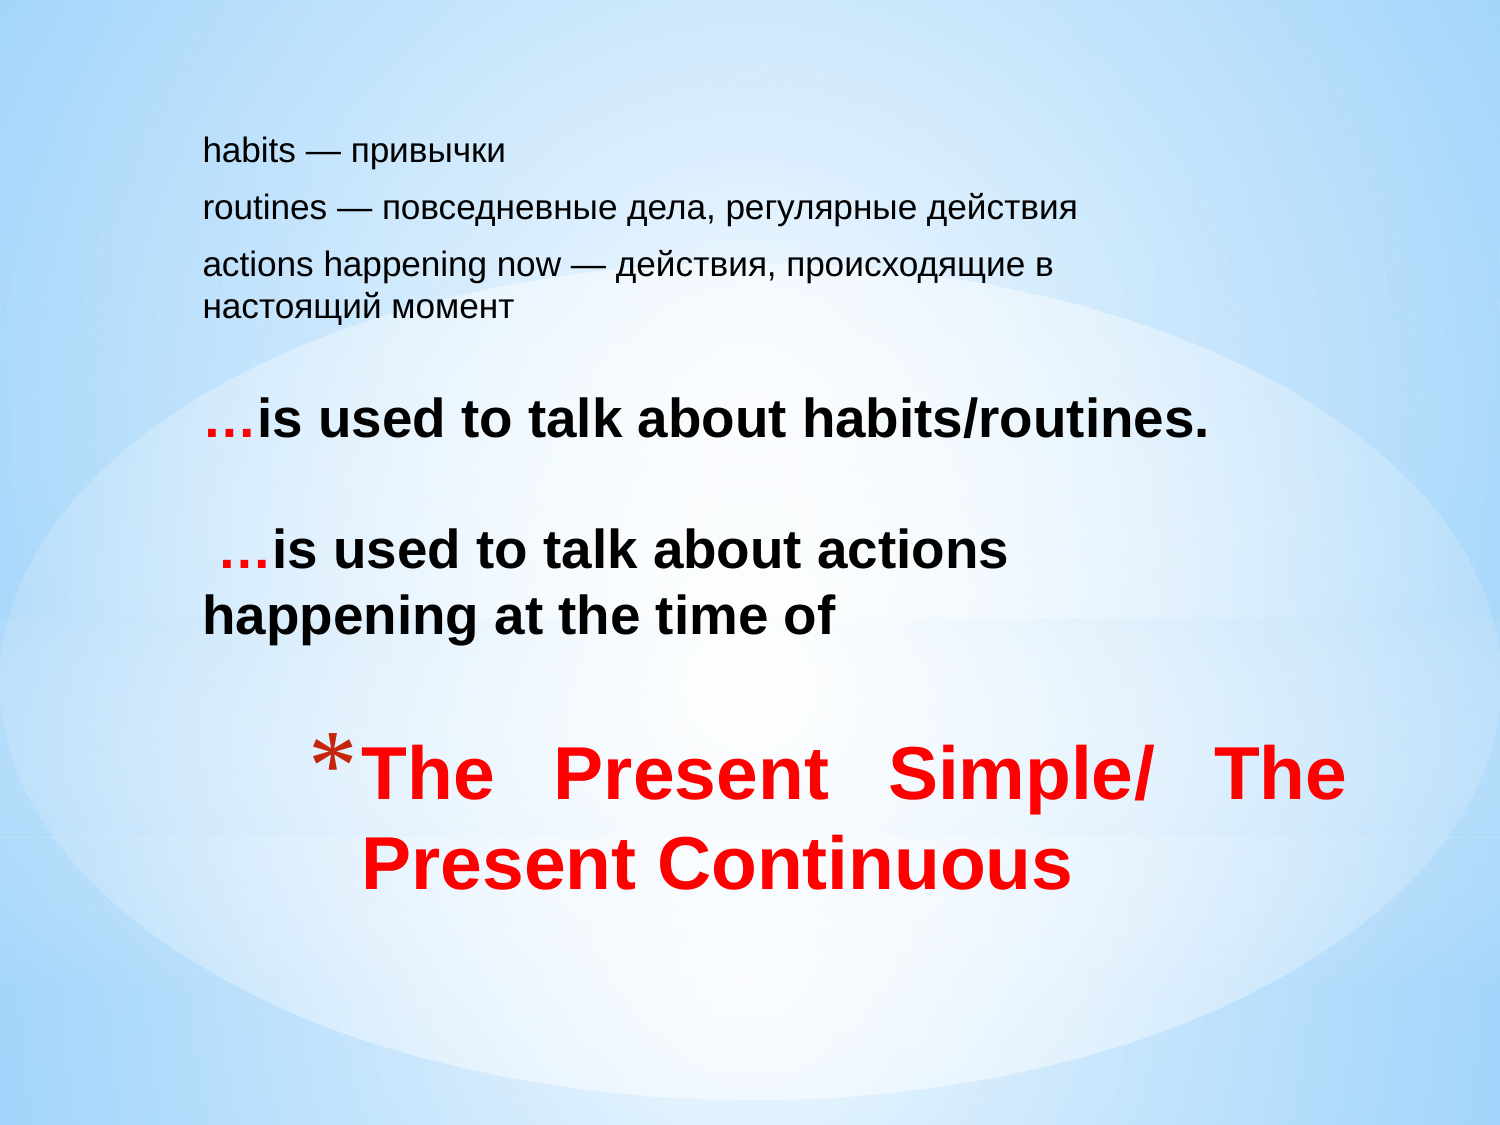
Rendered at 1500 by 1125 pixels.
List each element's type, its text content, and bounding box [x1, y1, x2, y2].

list habits — привычки routines — повседневные дела, регулярные действия actions happening now — действия, происходящие в настоящий момент …is used to talk about habits/routines. …is used to talk about actions happening at the time of [187, 120, 1238, 690]
title The Present Simple/ The Present Continuous [294, 717, 1363, 905]
